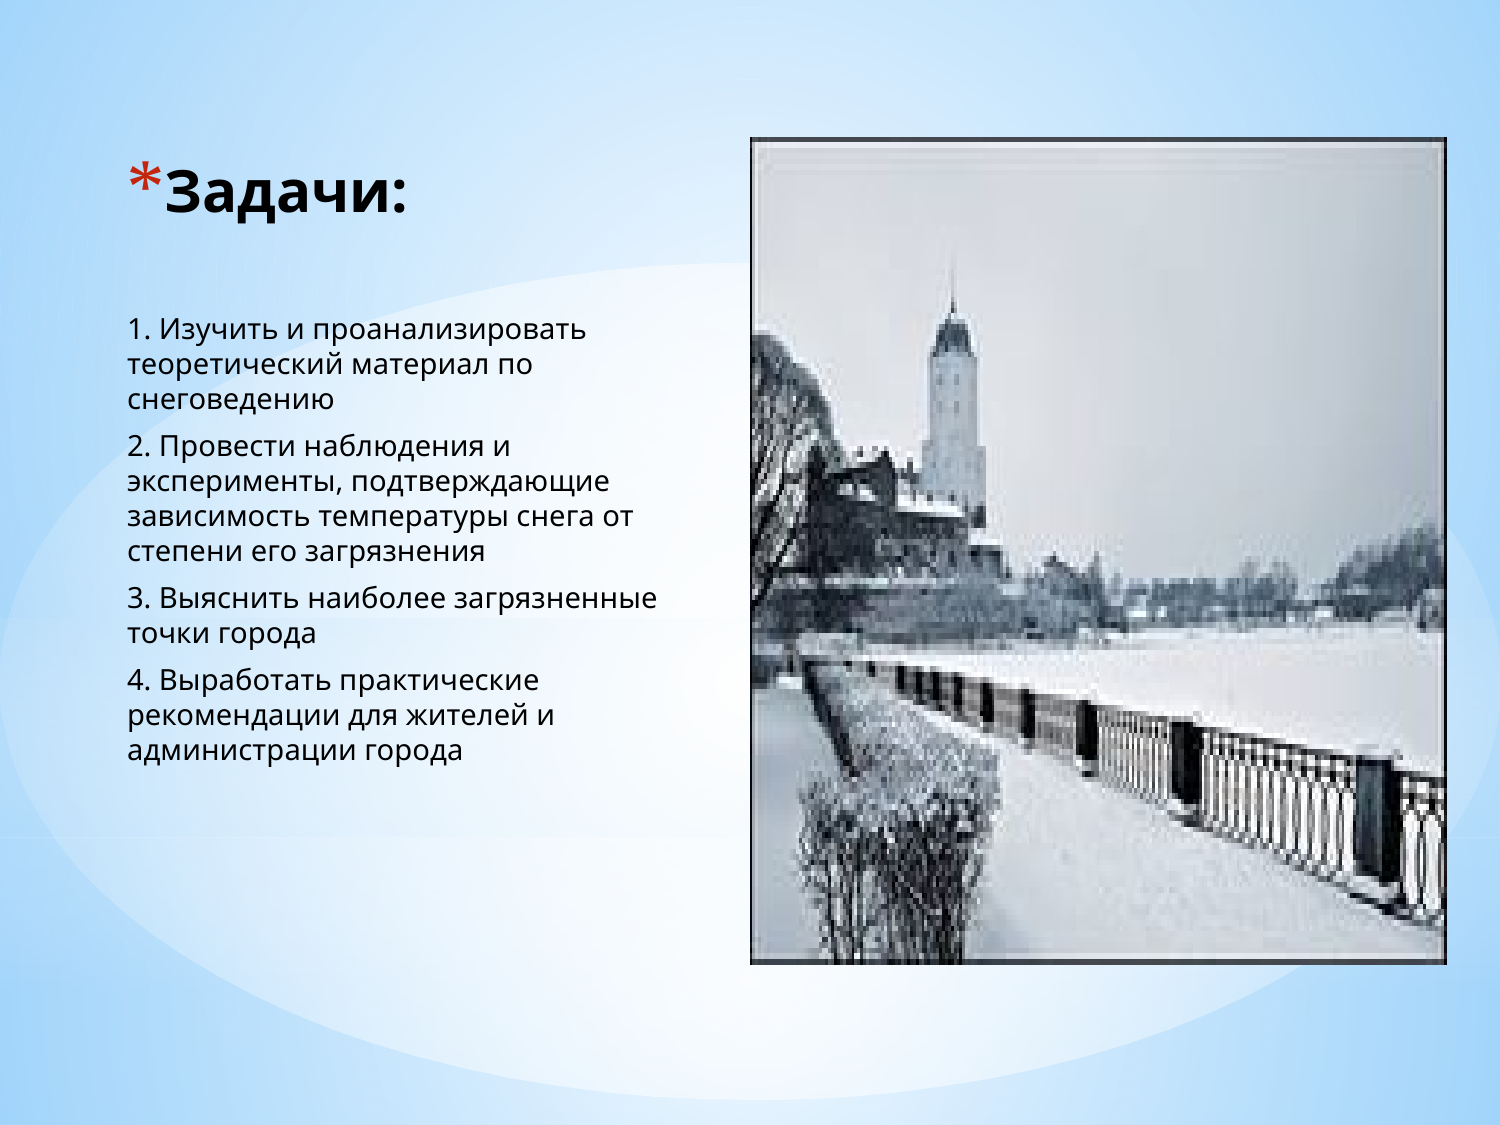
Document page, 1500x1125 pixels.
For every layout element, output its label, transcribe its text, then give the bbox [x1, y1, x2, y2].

list 1. Изучить и проанализировать теоретический материал по снеговедению 2. Провести наблюдения и эксперименты, подтверждающие зависимость температуры снега от степени его загрязнения 3. Выяснить наиболее загрязненные точки города 4. Выработать практические рекомендации для жителей и администрации города [112, 302, 733, 925]
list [749, 136, 1448, 965]
title Задачи: [112, 78, 735, 232]
